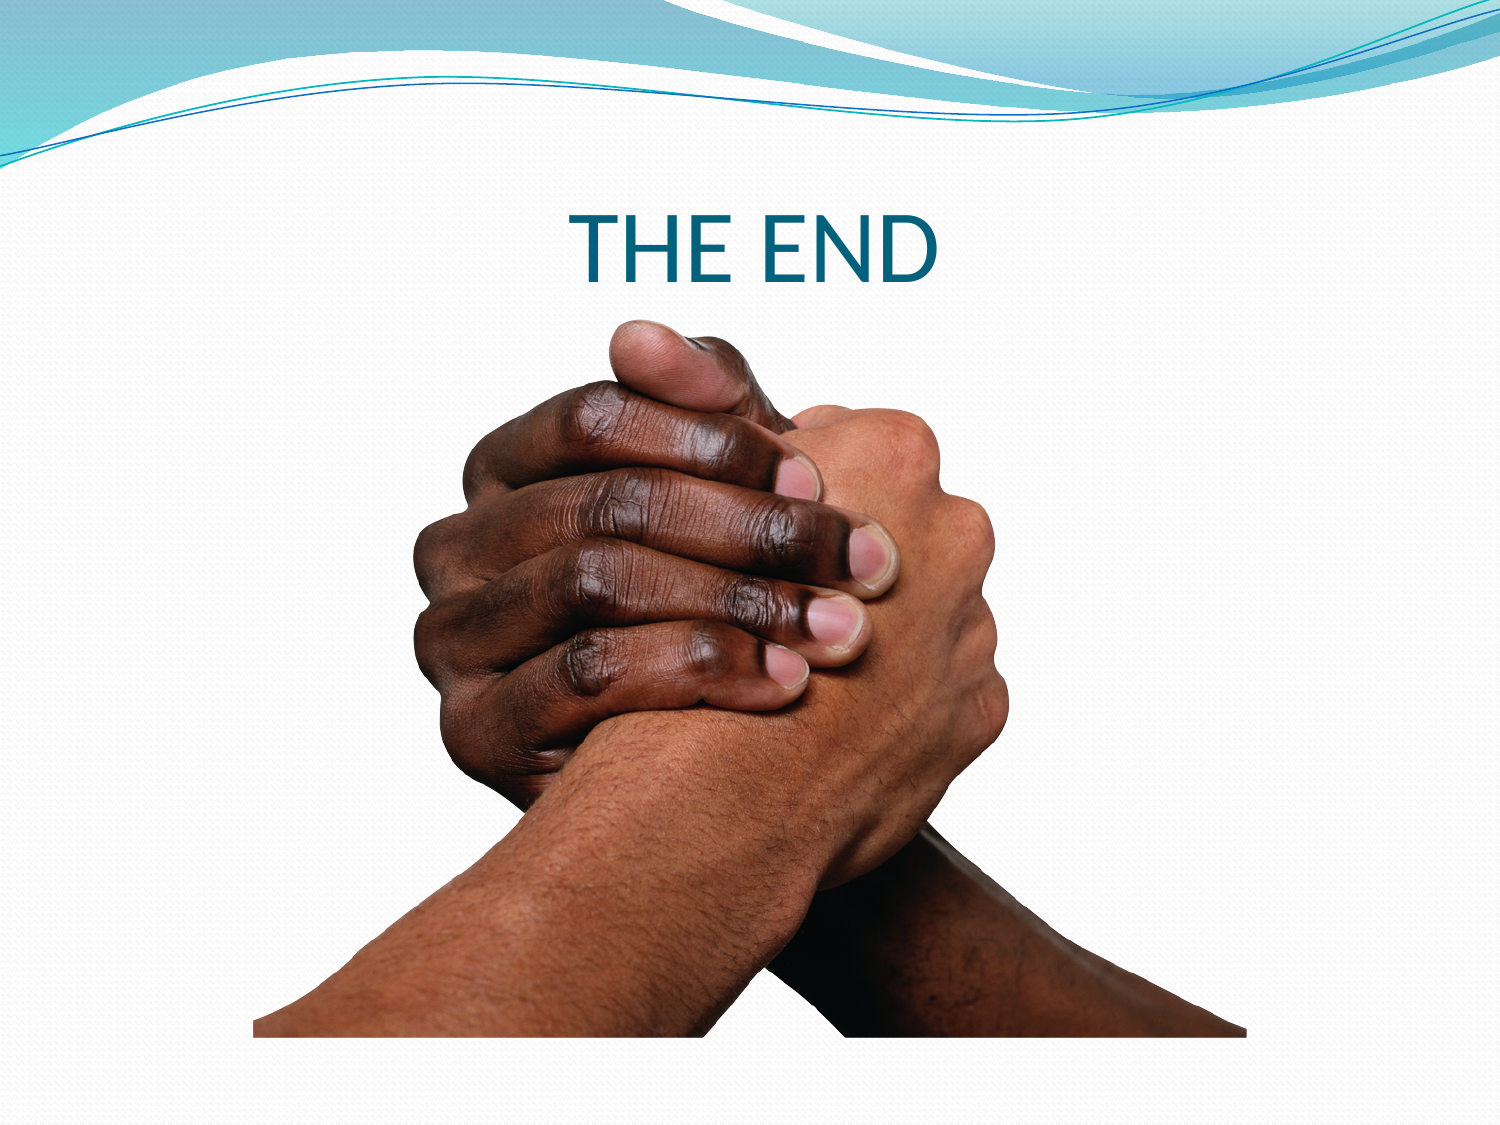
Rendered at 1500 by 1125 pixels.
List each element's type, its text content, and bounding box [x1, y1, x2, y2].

title THE END [75, 115, 1425, 303]
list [74, 317, 1426, 1038]
